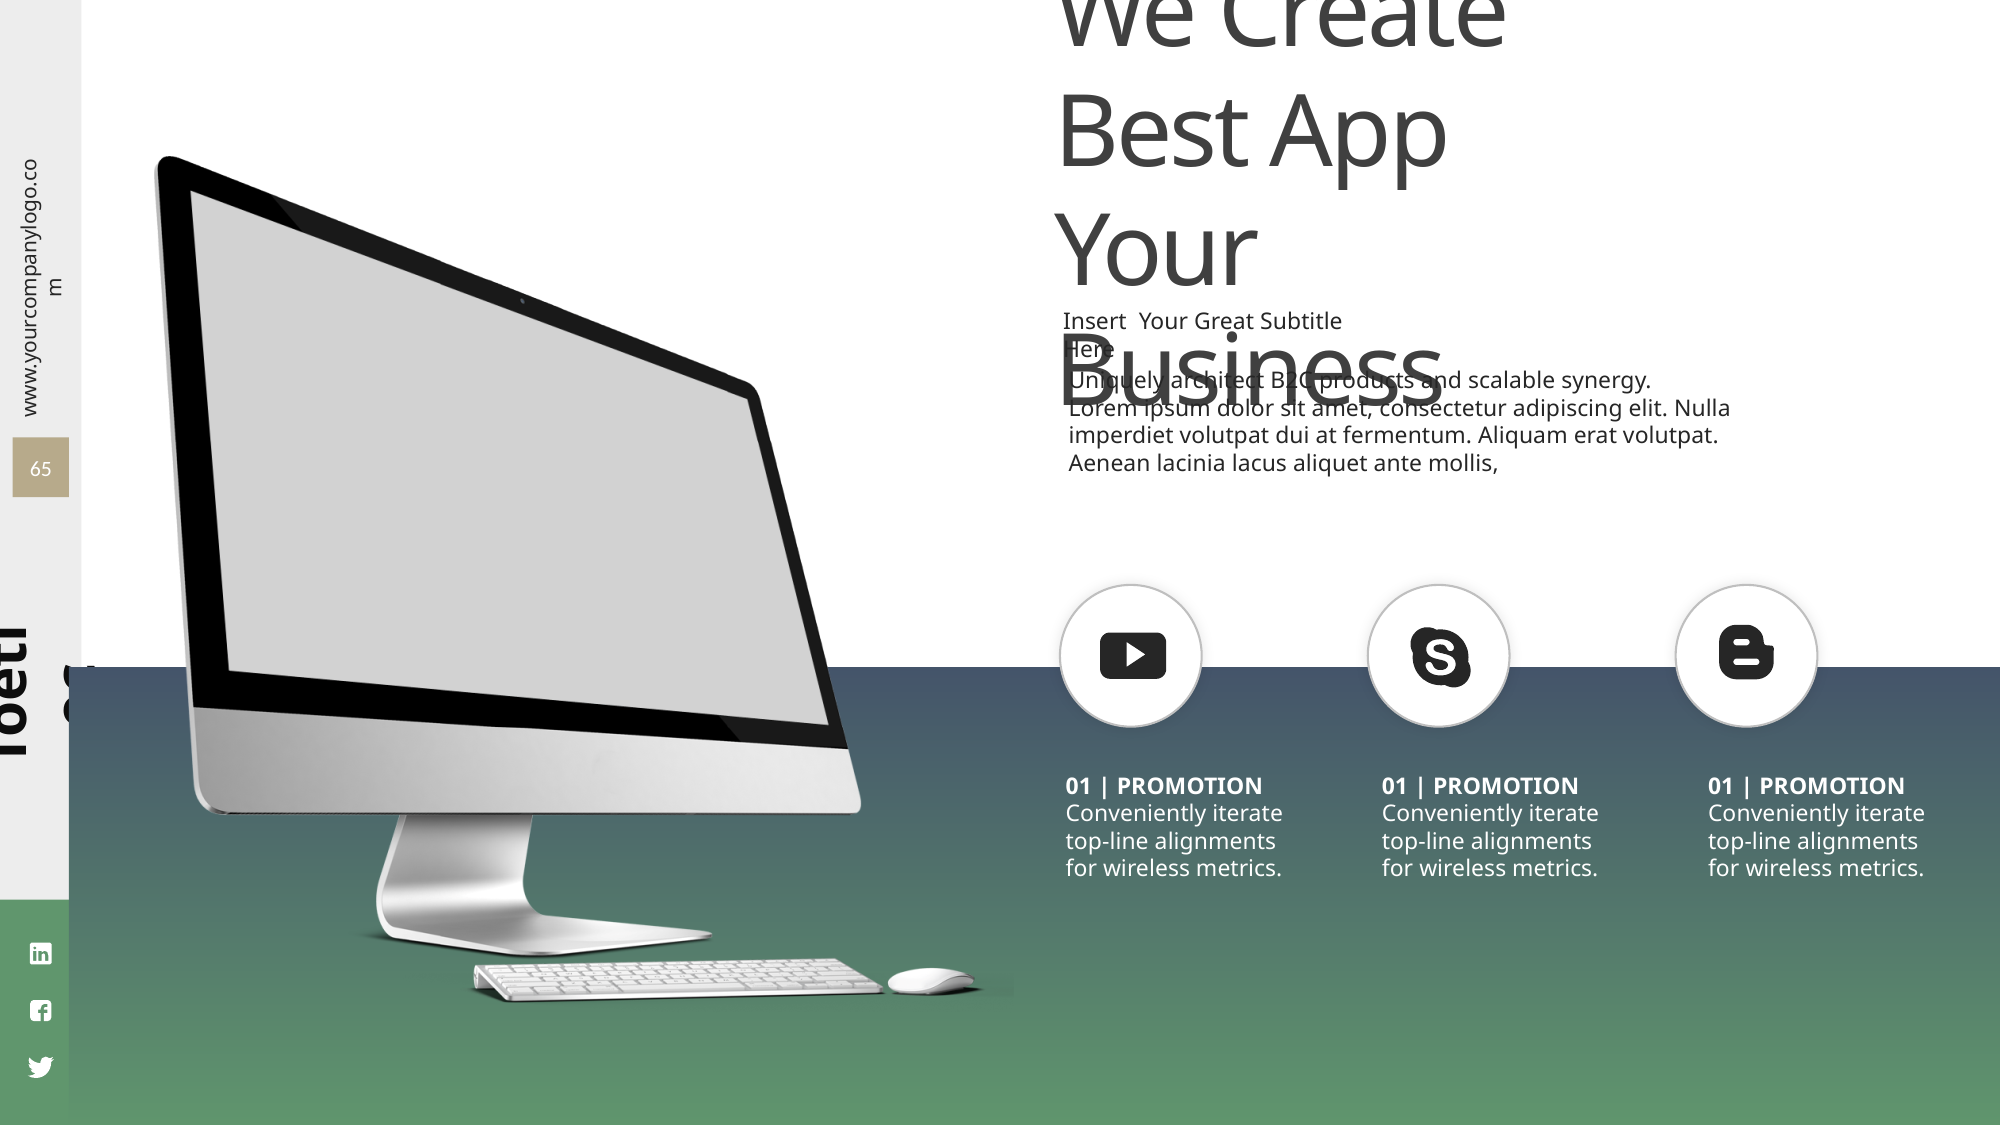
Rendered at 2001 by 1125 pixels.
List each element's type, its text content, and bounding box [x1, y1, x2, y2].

text_box 01 | PROMOTION Conveniently iterate top-line alignments for wireless metrics. [1367, 764, 1625, 889]
text_box [1410, 627, 1471, 688]
text_box [1367, 584, 1511, 728]
text_box 01 | PROMOTION Conveniently iterate top-line alignments for wireless metrics. [1693, 764, 1952, 889]
text_box [1100, 632, 1167, 679]
text_box [1059, 584, 1203, 728]
picture [154, 156, 1014, 1013]
text_box Uniquely architect B2C products and scalable synergy. Lorem ipsum dolor sit amet, consectetur adipiscing elit. Nulla imperdiet volutpat dui at fermentum. Aliquam erat volutpat. Aenean lacinia lacus aliquet ante mollis, [1053, 358, 1818, 484]
text_box Insert Your Great Subtitle Here [1048, 299, 1402, 370]
text_box [1719, 624, 1774, 680]
slide_number 65 [12, 437, 69, 498]
text_box [68, 667, 2000, 1125]
text_box We Create Best App Your Business [1039, 67, 1568, 304]
text_box 01 | PROMOTION Conveniently iterate top-line alignments for wireless metrics. [1050, 764, 1309, 889]
text_box [1675, 584, 1818, 728]
